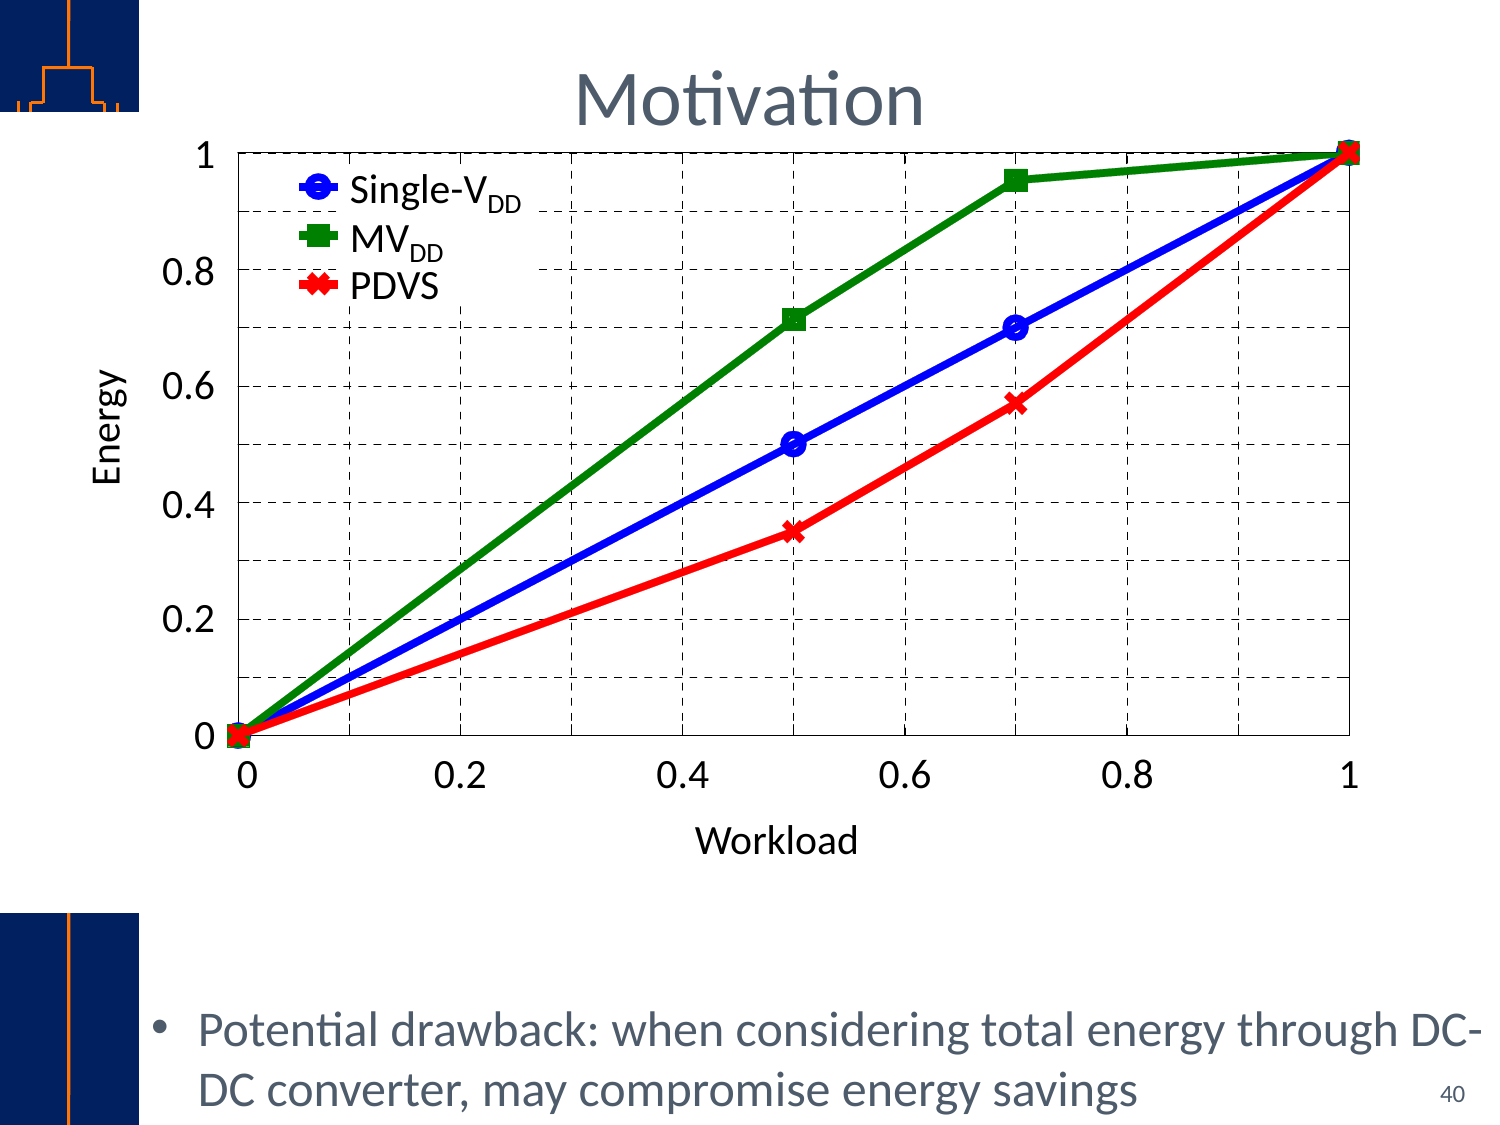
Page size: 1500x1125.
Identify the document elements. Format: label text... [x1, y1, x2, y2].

text_box Potential drawback: when considering total energy through DC-DC converter, may compromise energy savings [136, 988, 1500, 1124]
text_box Motivation [0, 38, 1500, 109]
slide_number 40 [1425, 1062, 1488, 1123]
picture [0, 112, 1500, 913]
